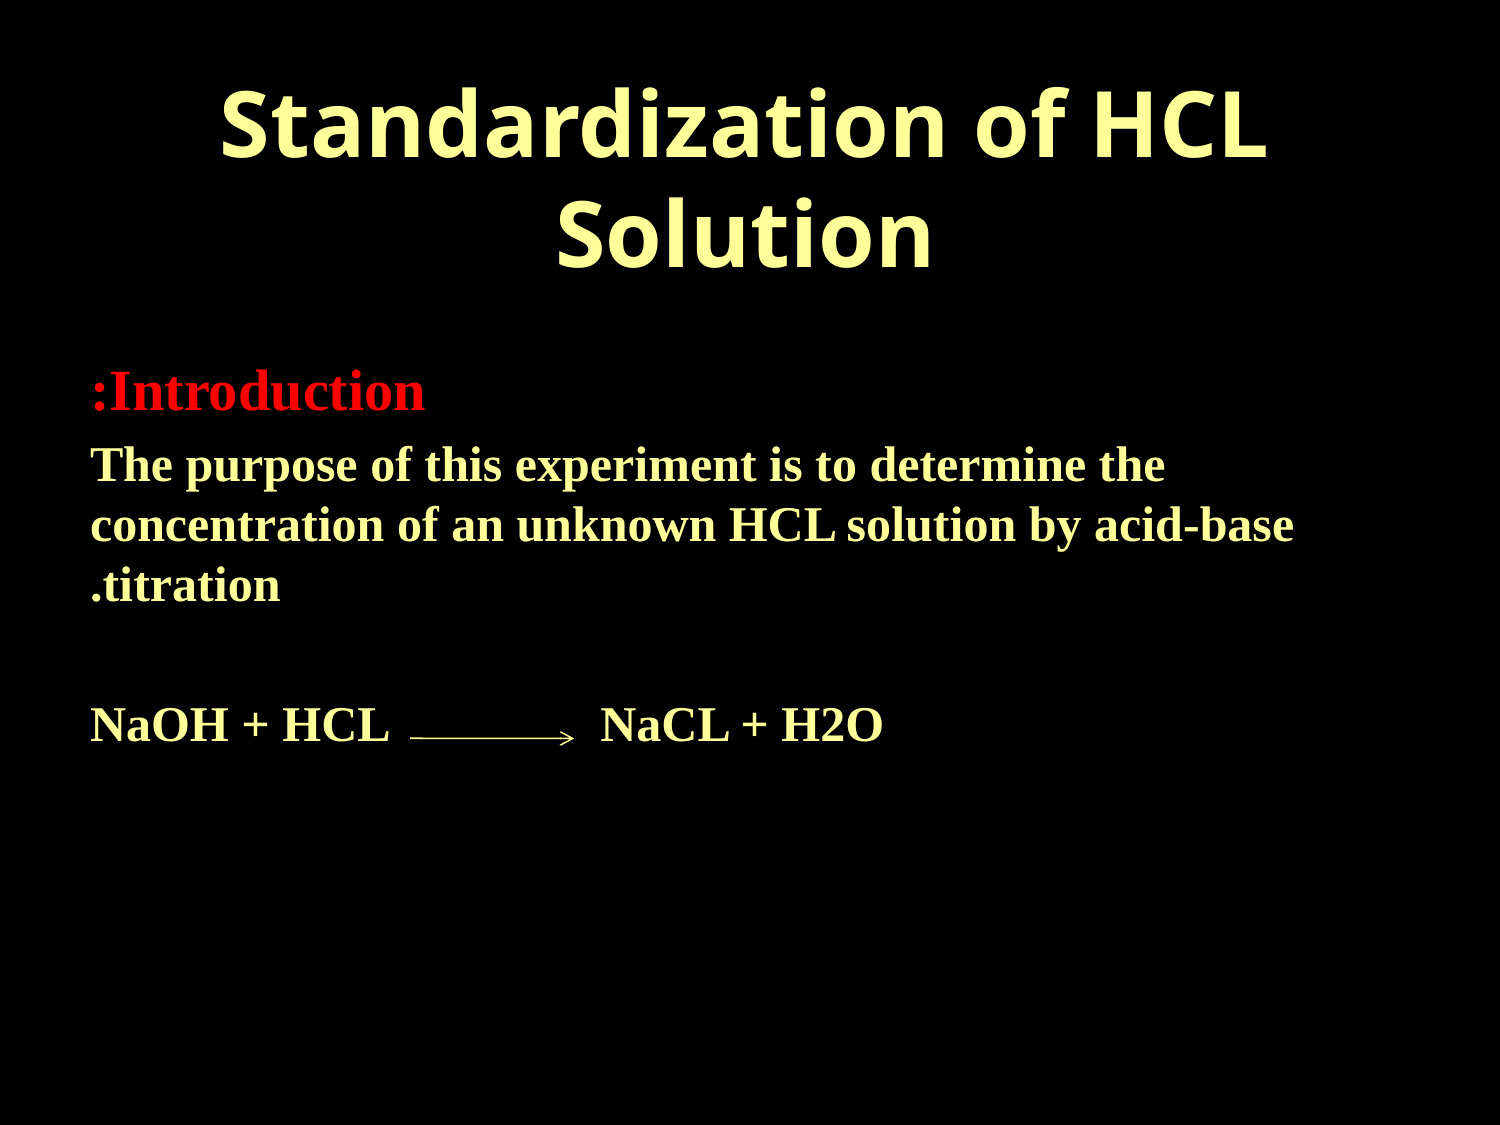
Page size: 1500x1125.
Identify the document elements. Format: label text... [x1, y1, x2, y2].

title Standardization of HCL Solution [70, 82, 1421, 270]
list Introduction: The purpose of this experiment is to determine the concentration of an unknown HCL solution by acid-base titration. NaOH + HCL NaCL + H2O [75, 262, 1425, 1005]
